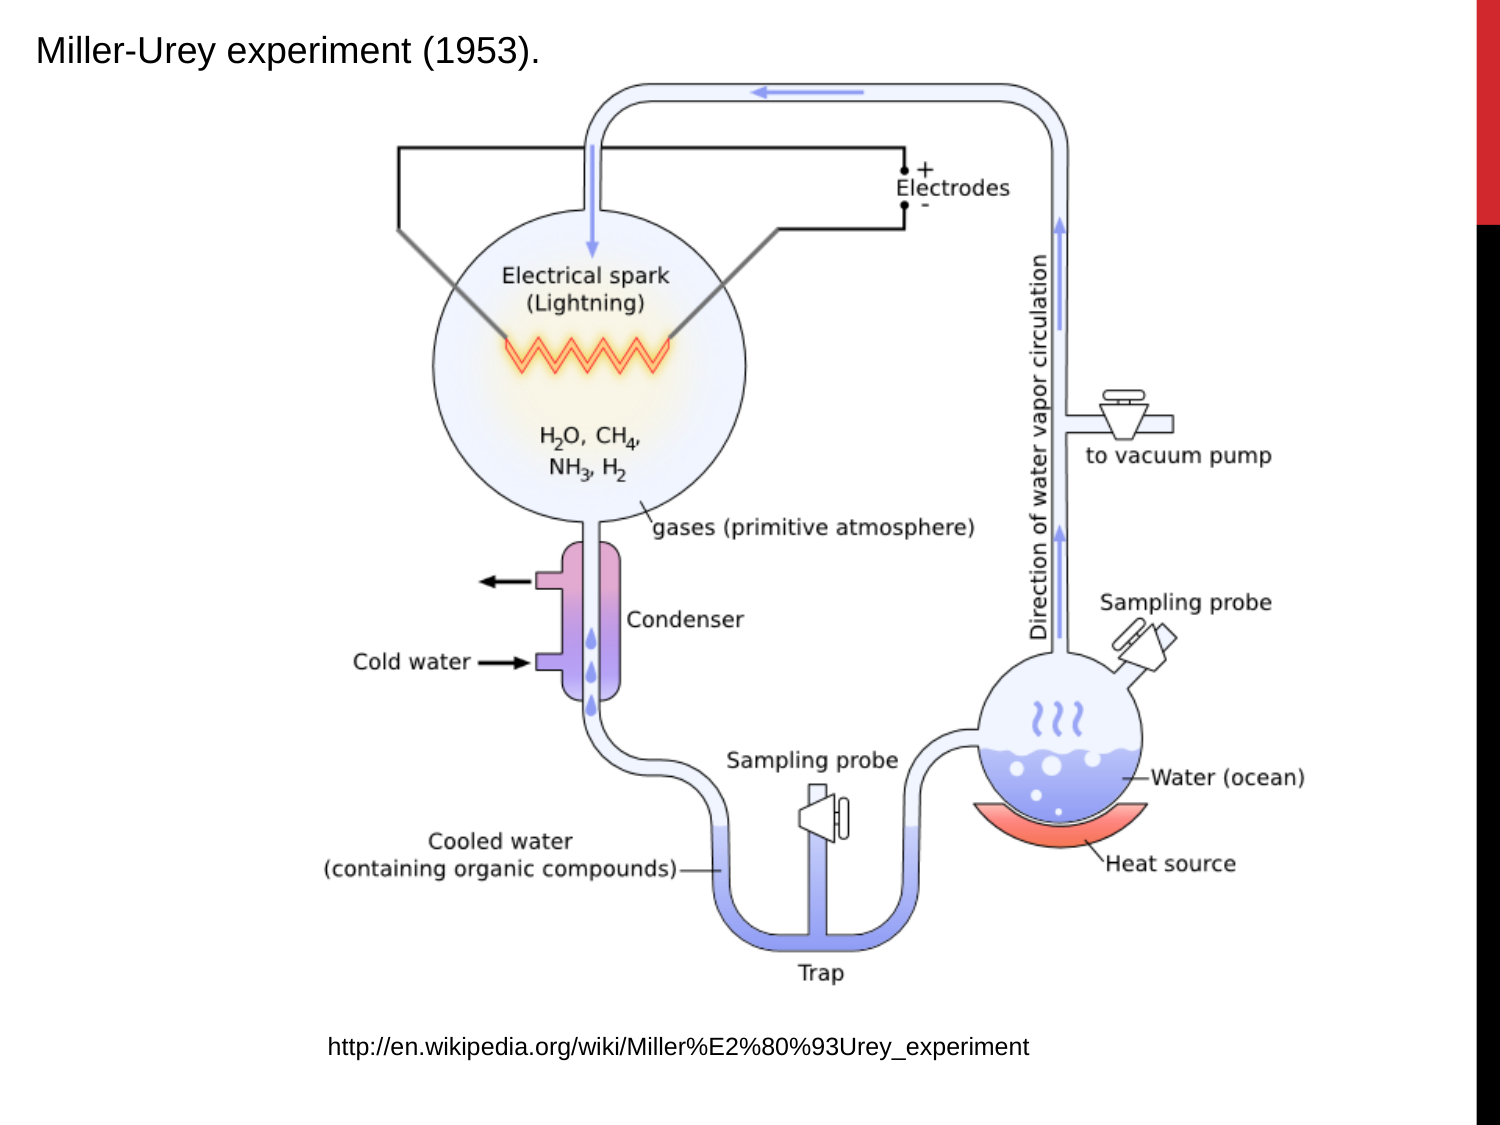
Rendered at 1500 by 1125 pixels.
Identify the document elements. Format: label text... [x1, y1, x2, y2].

text_box Miller-Urey experiment (1953). [20, 19, 556, 79]
text_box http://en.wikipedia.org/wiki/Miller%E2%80%93Urey_experiment [312, 1023, 1063, 1068]
picture [300, 48, 1321, 999]
